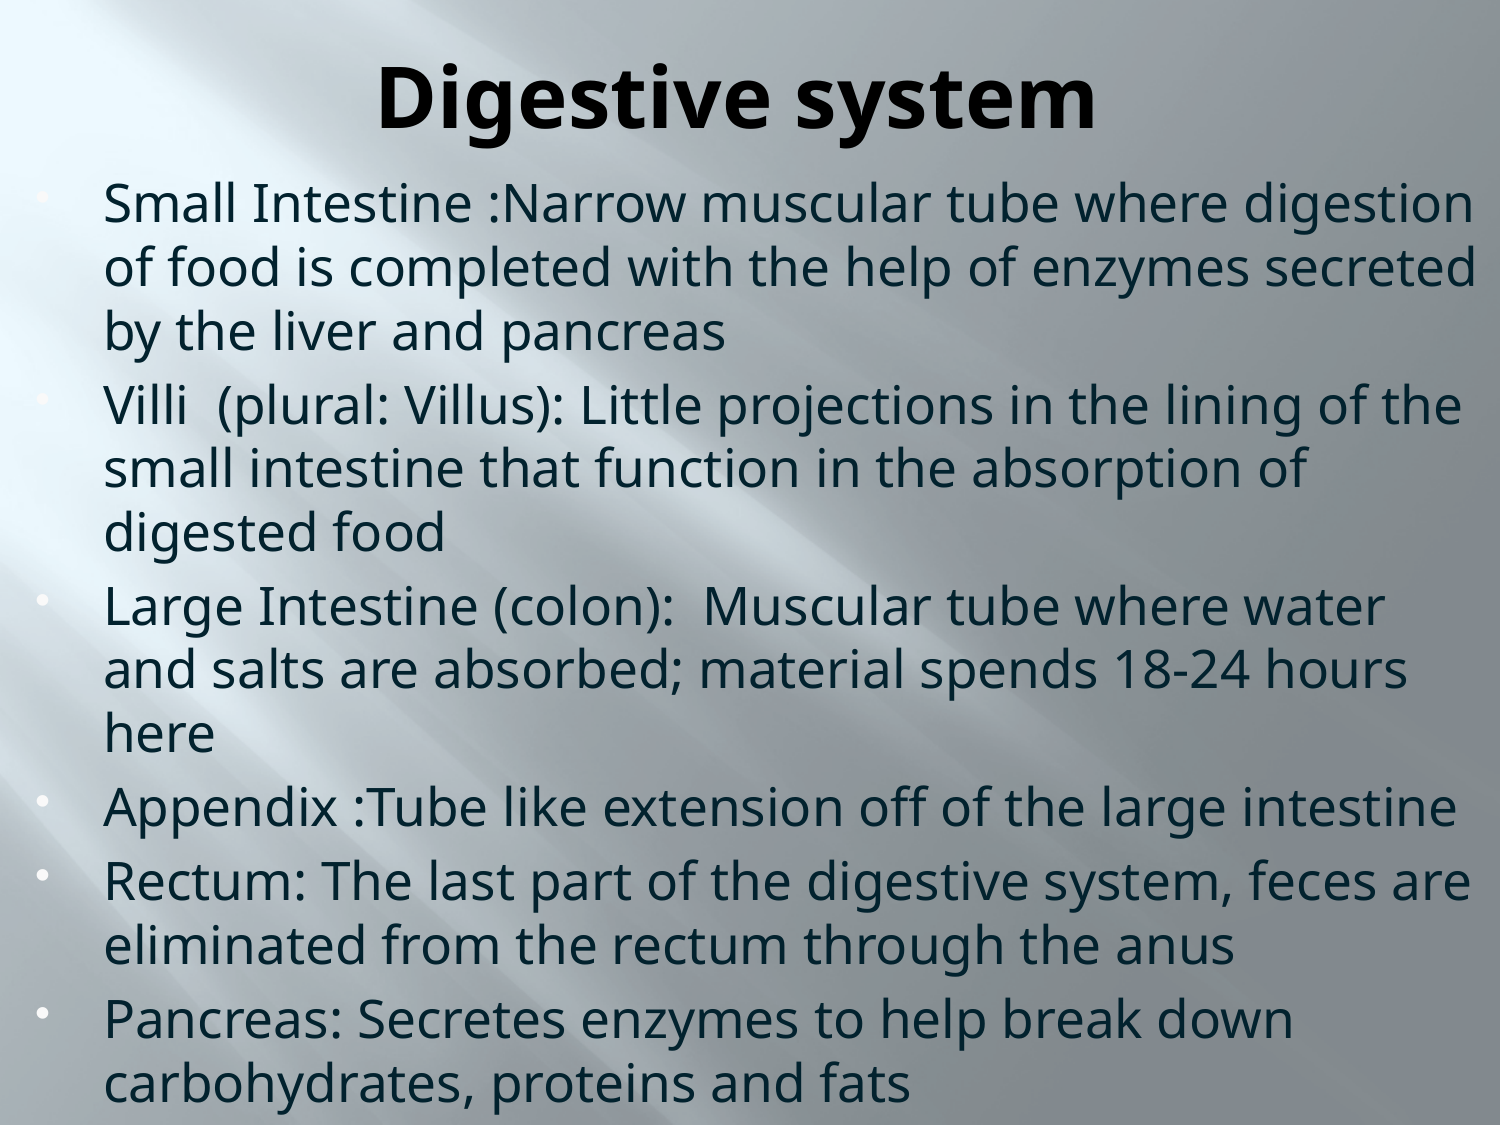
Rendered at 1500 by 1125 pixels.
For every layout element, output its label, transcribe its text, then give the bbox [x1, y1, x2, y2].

list Small Intestine :Narrow muscular tube where digestion of food is completed with the help of enzymes secreted by the liver and pancreas Villi (plural: Villus): Little projections in the lining of the small intestine that function in the absorption of digested food Large Intestine (colon): Muscular tube where water and salts are absorbed; material spends 18-24 hours here Appendix :Tube like extension off of the large intestine Rectum: The last part of the digestive system, feces are eliminated from the rectum through the anus Pancreas: Secretes enzymes to help break down carbohydrates, proteins and fats [0, 162, 1500, 1125]
title Digestive system [62, 1, 1413, 162]
